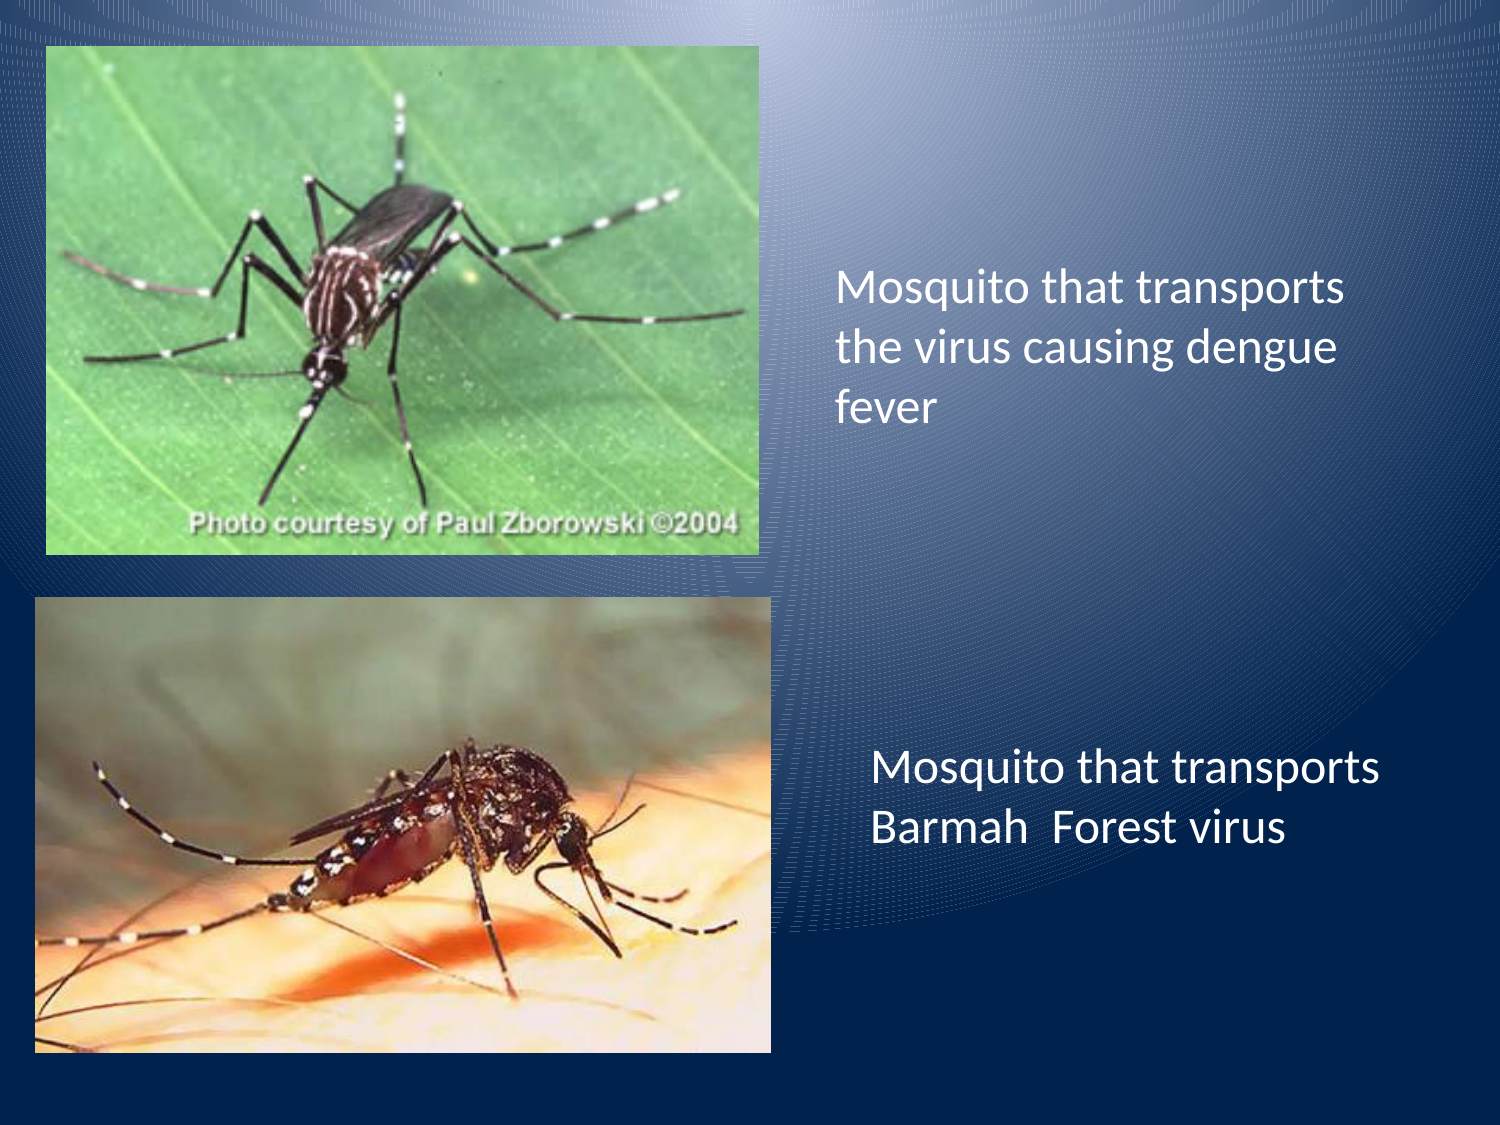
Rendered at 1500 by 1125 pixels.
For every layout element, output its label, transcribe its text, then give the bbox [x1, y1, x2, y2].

text_box Mosquito that transports Barmah Forest virus [855, 726, 1406, 862]
picture [46, 46, 759, 555]
picture [34, 597, 771, 1053]
text_box Mosquito that transports the virus causing dengue fever [820, 246, 1383, 441]
